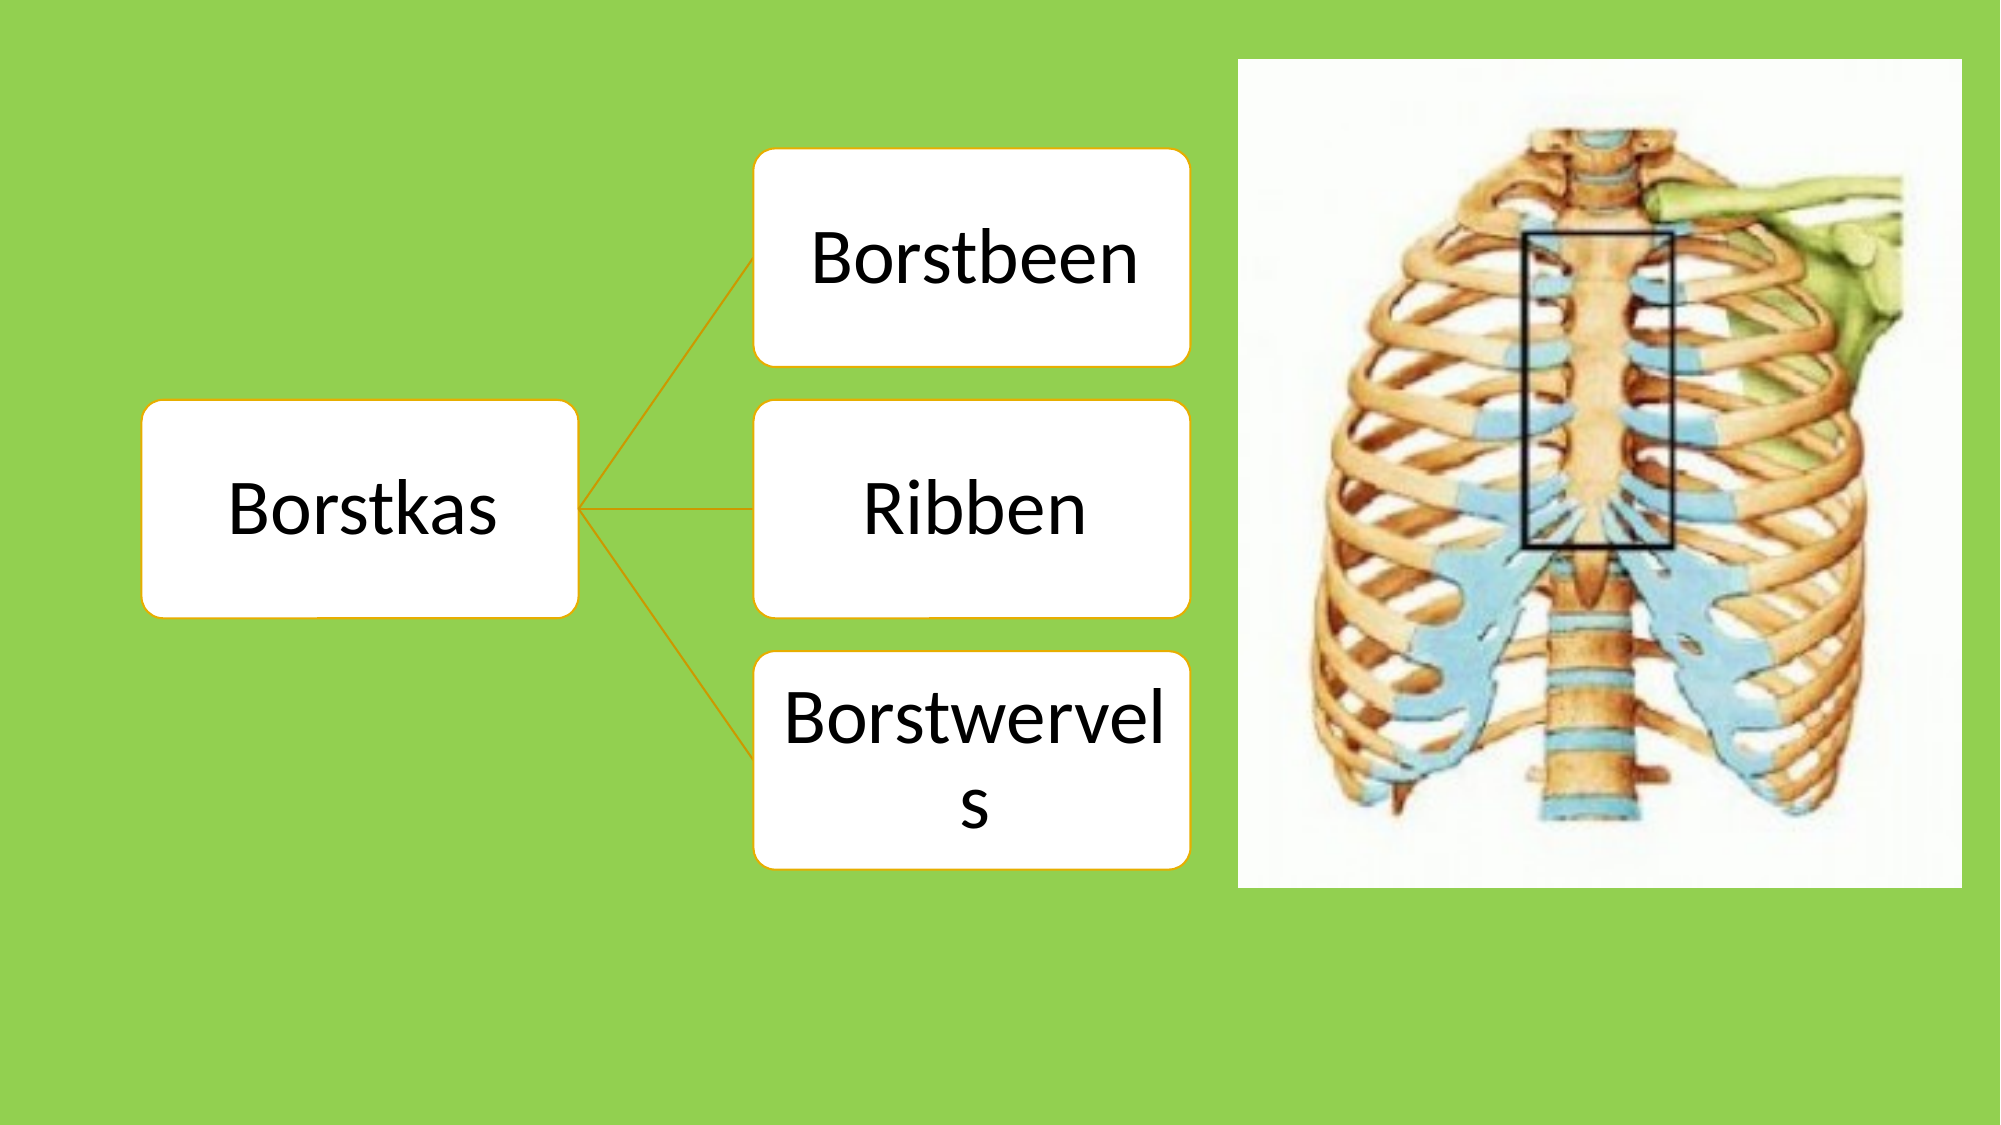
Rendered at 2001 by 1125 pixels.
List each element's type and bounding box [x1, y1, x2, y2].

list [1238, 59, 1962, 888]
text_box [92, 148, 1239, 870]
